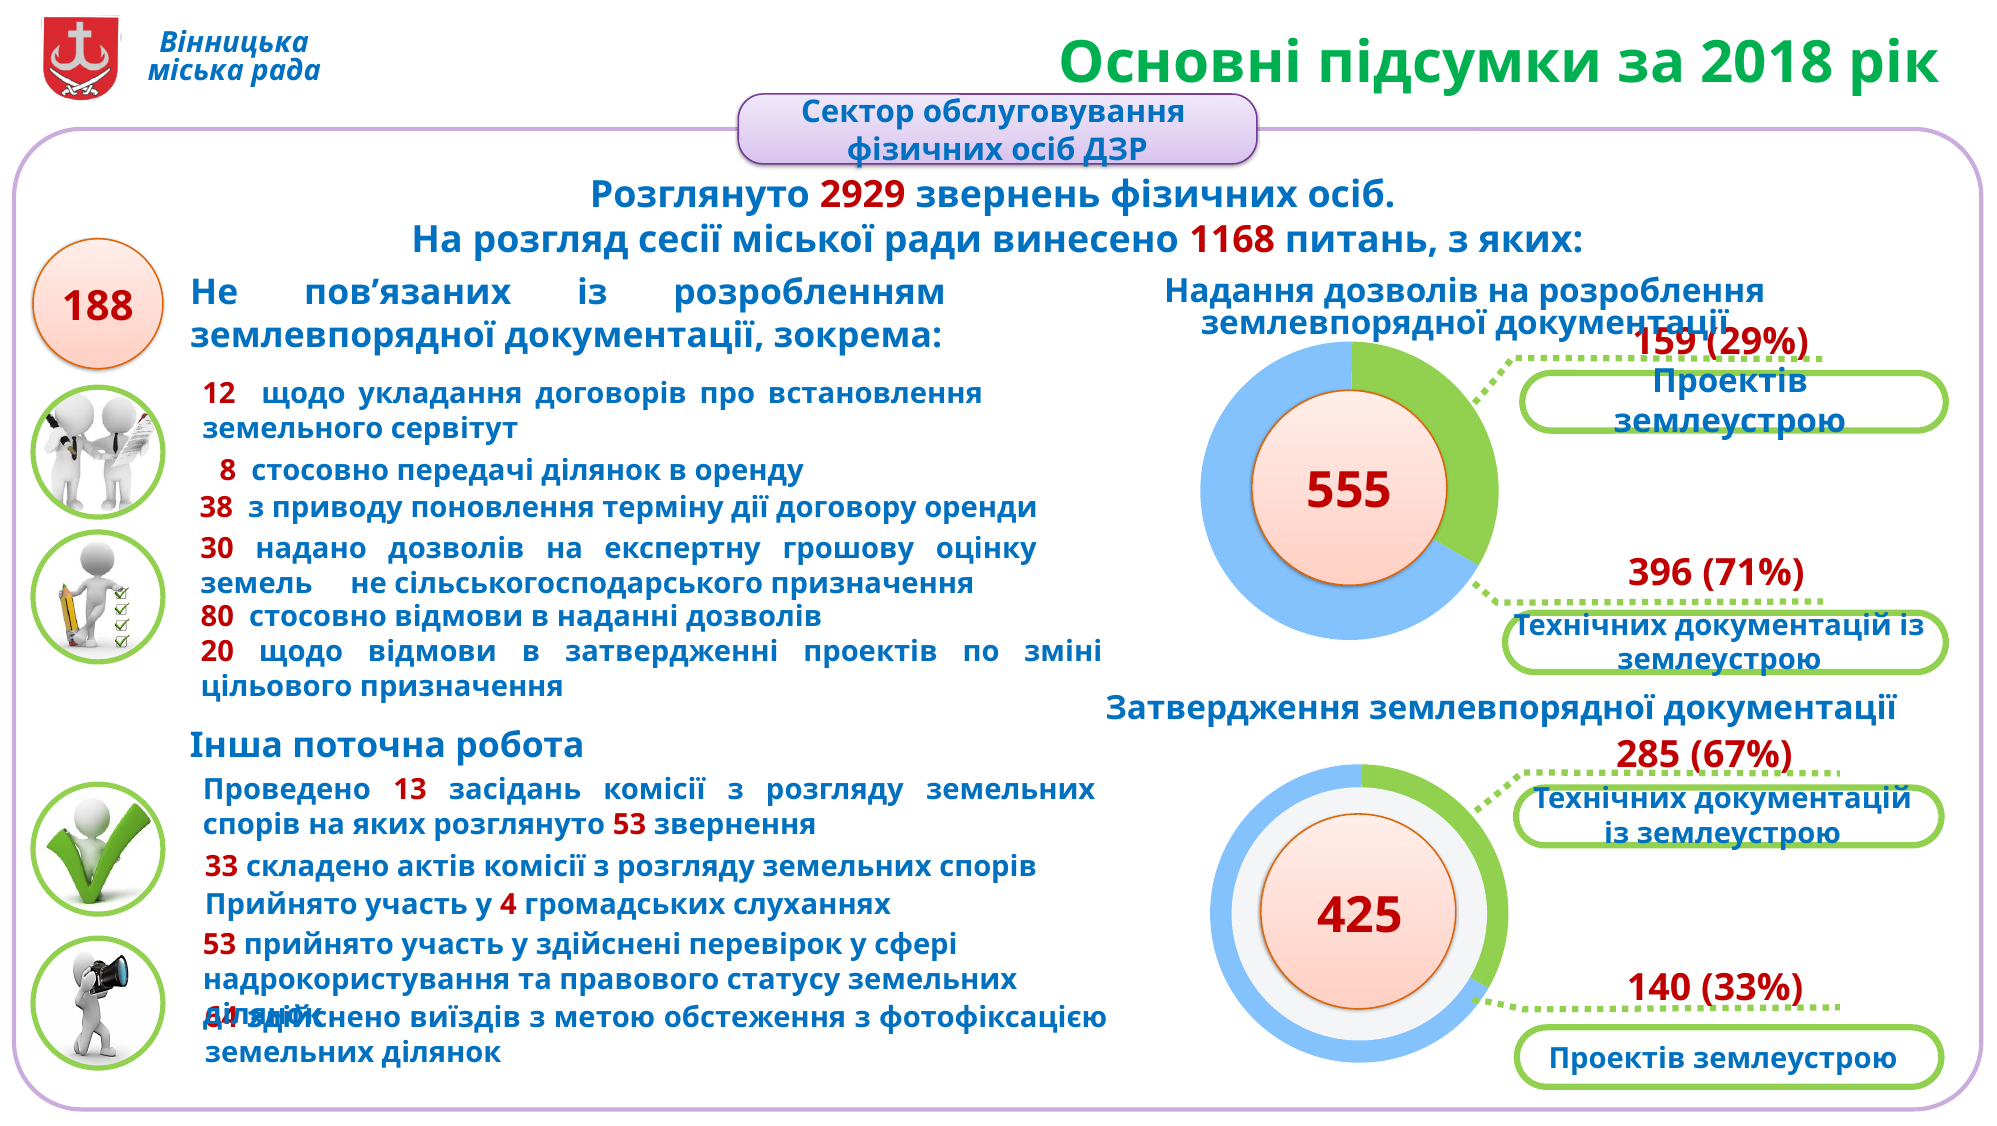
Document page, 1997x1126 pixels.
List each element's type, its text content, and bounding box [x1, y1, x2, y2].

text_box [13, 93, 1982, 1110]
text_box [1196, 339, 1503, 643]
text_box Основні підсумки за 2018 рік [879, 28, 1942, 88]
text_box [39, 13, 345, 88]
